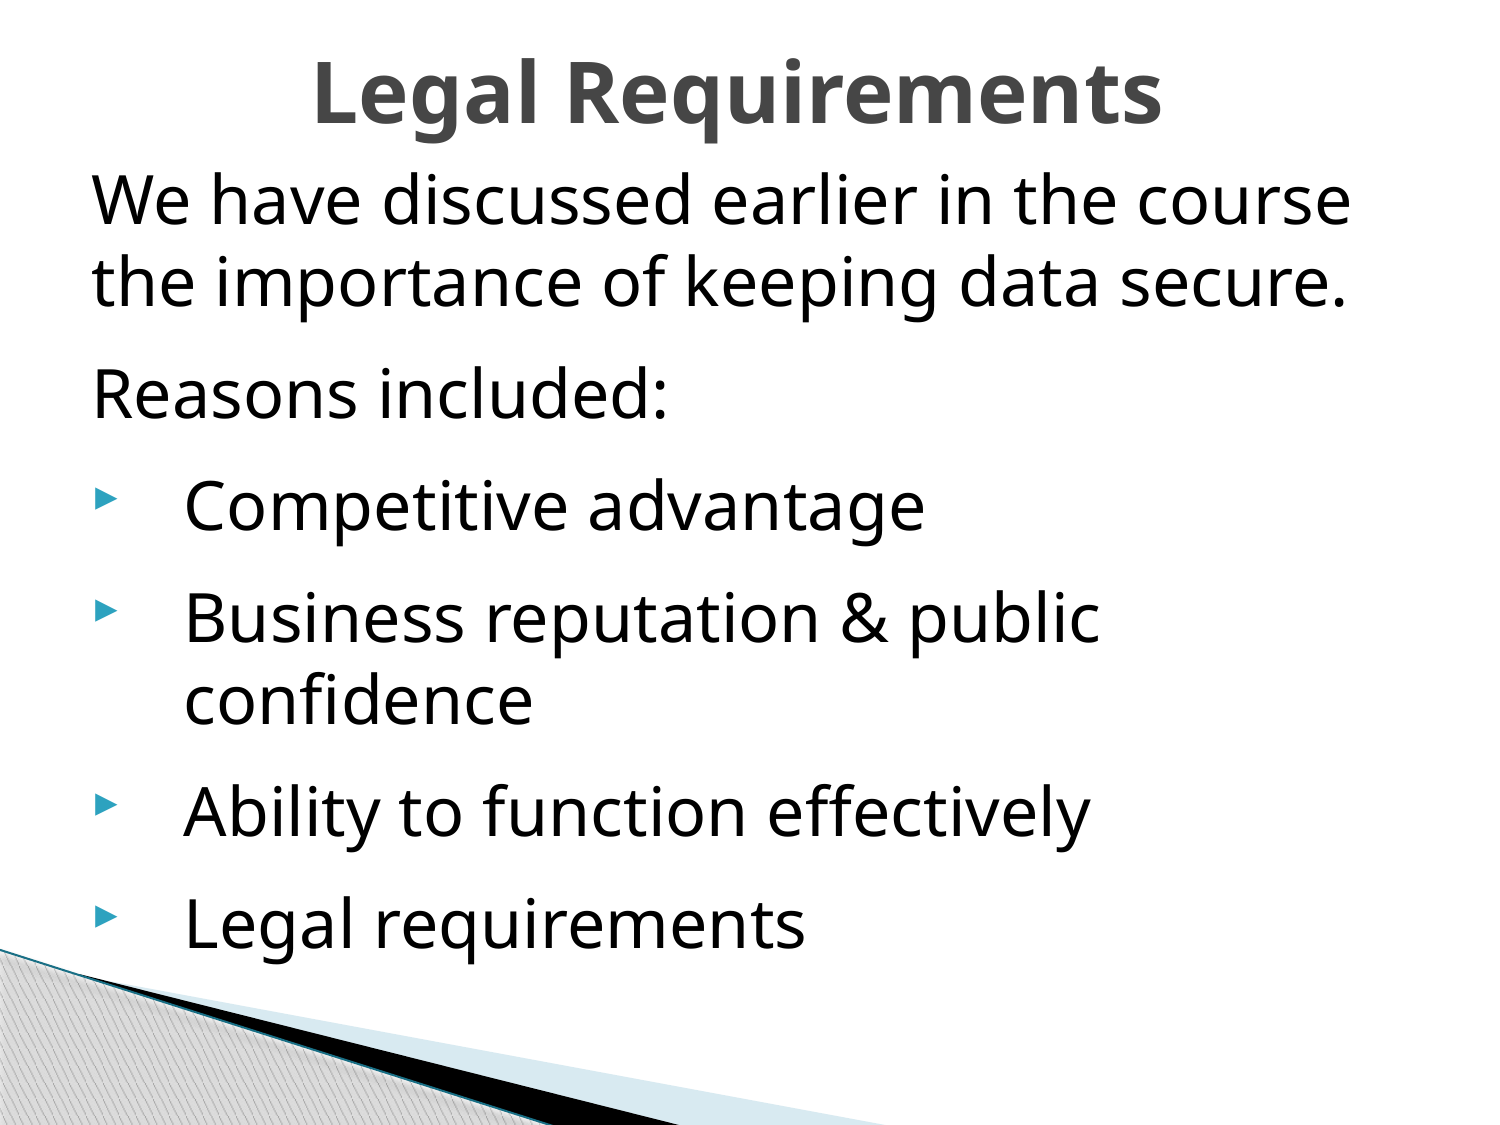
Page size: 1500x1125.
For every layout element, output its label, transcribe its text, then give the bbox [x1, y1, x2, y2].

title Legal Requirements [100, 0, 1376, 183]
list We have discussed earlier in the course the importance of keeping data secure. Reasons included: Competitive advantage Business reputation & public confidence Ability to function effectively Legal requirements [76, 149, 1400, 1035]
